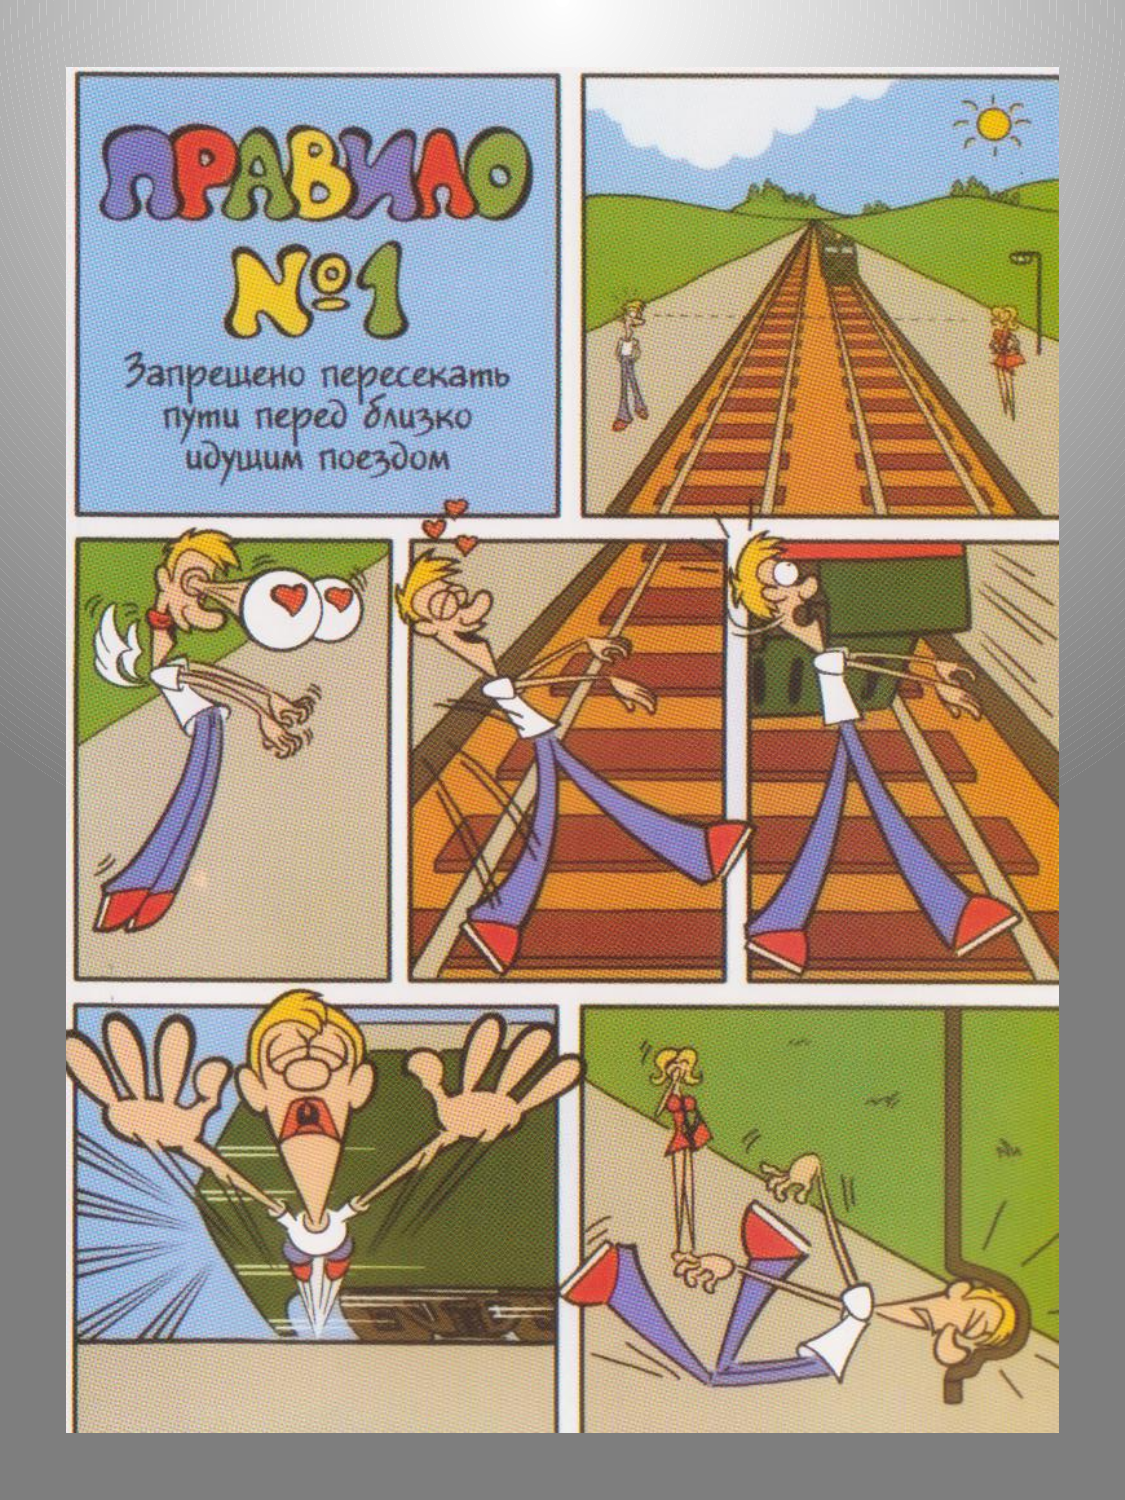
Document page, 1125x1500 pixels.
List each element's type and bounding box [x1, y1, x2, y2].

picture [66, 67, 1059, 1433]
